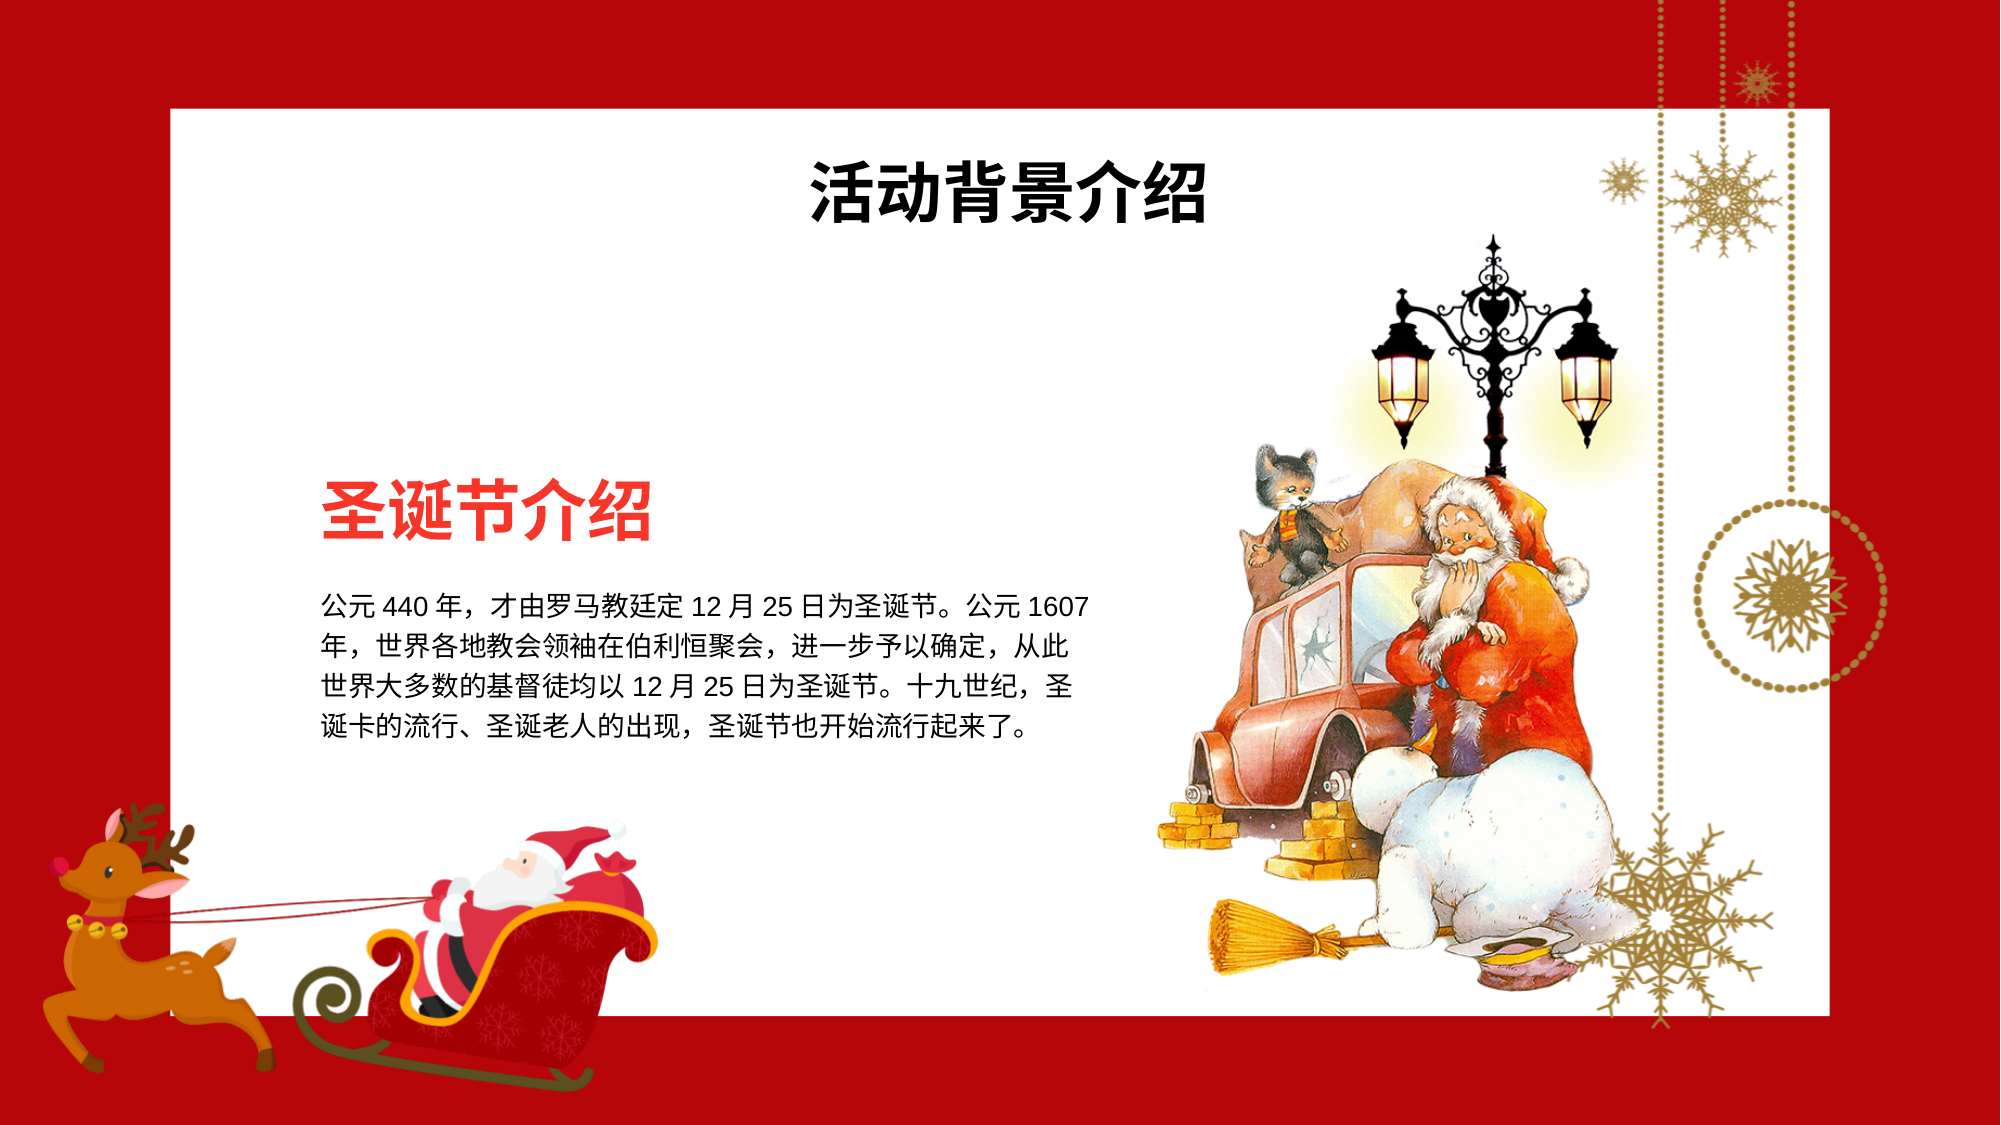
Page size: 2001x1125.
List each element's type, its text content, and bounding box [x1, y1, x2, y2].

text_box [296, 451, 1031, 774]
text_box 活动背景介绍 [756, 147, 1239, 234]
picture [1031, 0, 1932, 1029]
picture [43, 803, 658, 1092]
